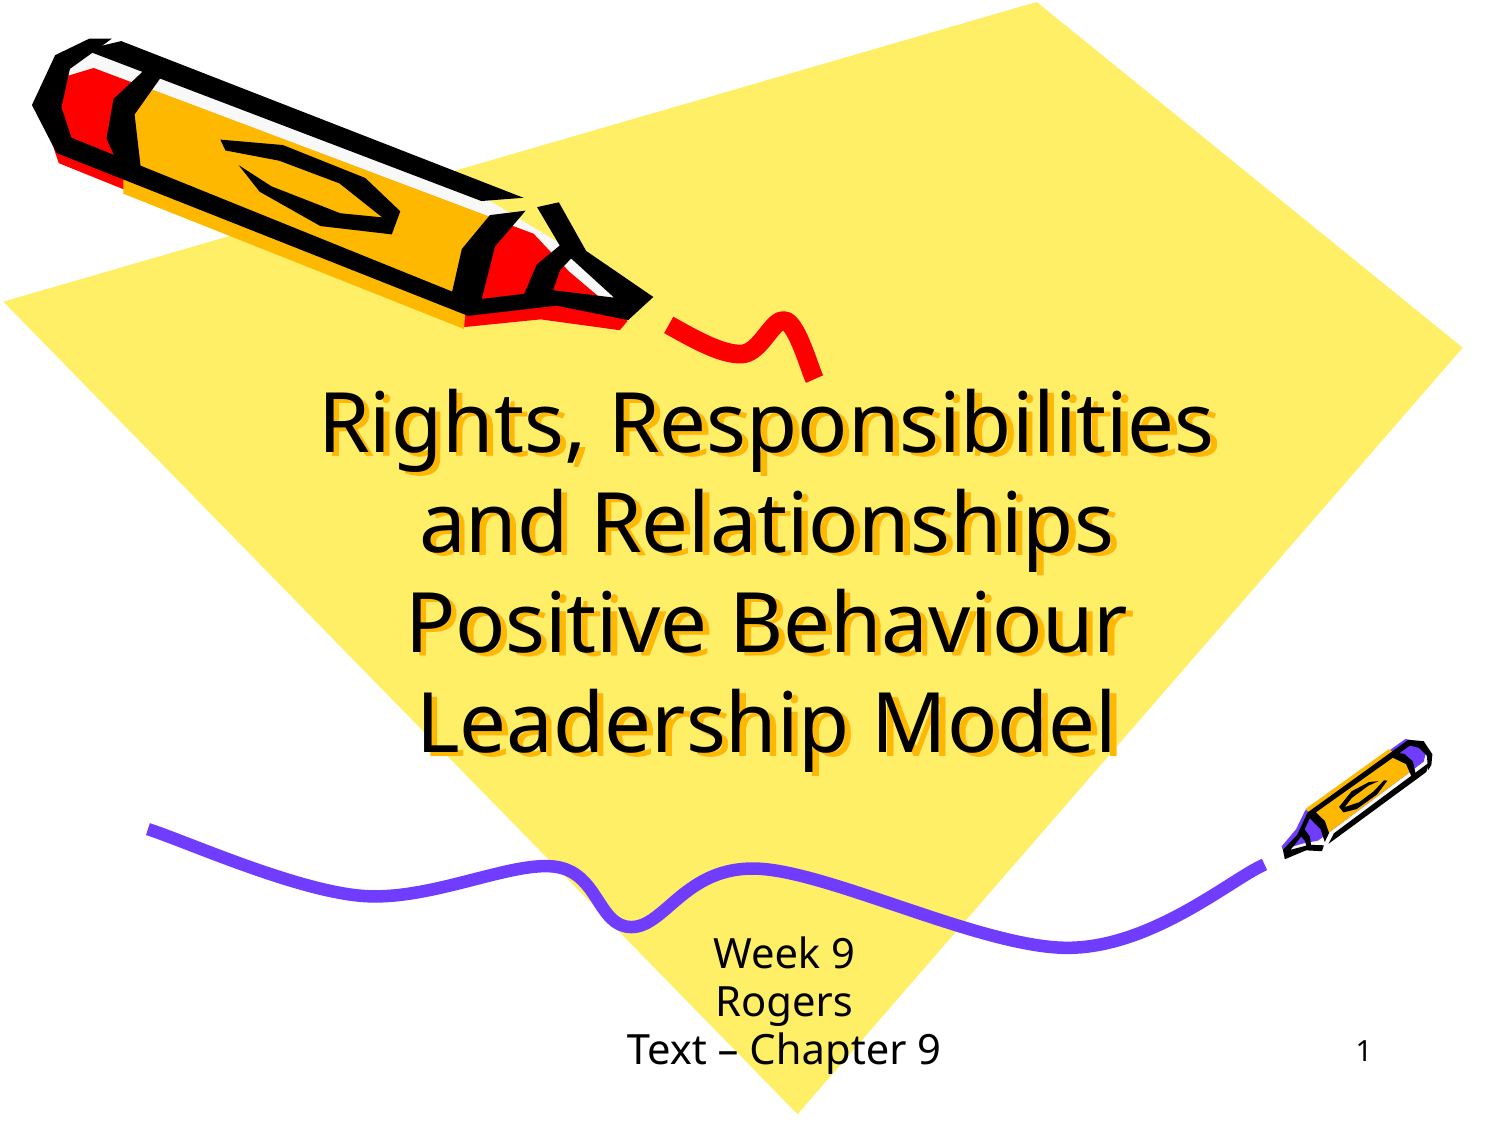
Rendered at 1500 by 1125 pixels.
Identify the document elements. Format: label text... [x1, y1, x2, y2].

slide_number 1 [1074, 1024, 1388, 1101]
subtitle Week 9 Rogers Text – Chapter 9 [289, 928, 1280, 1094]
title Rights, Responsibilities and Relationships Positive Behaviour Leadership Model [241, 503, 1293, 877]
